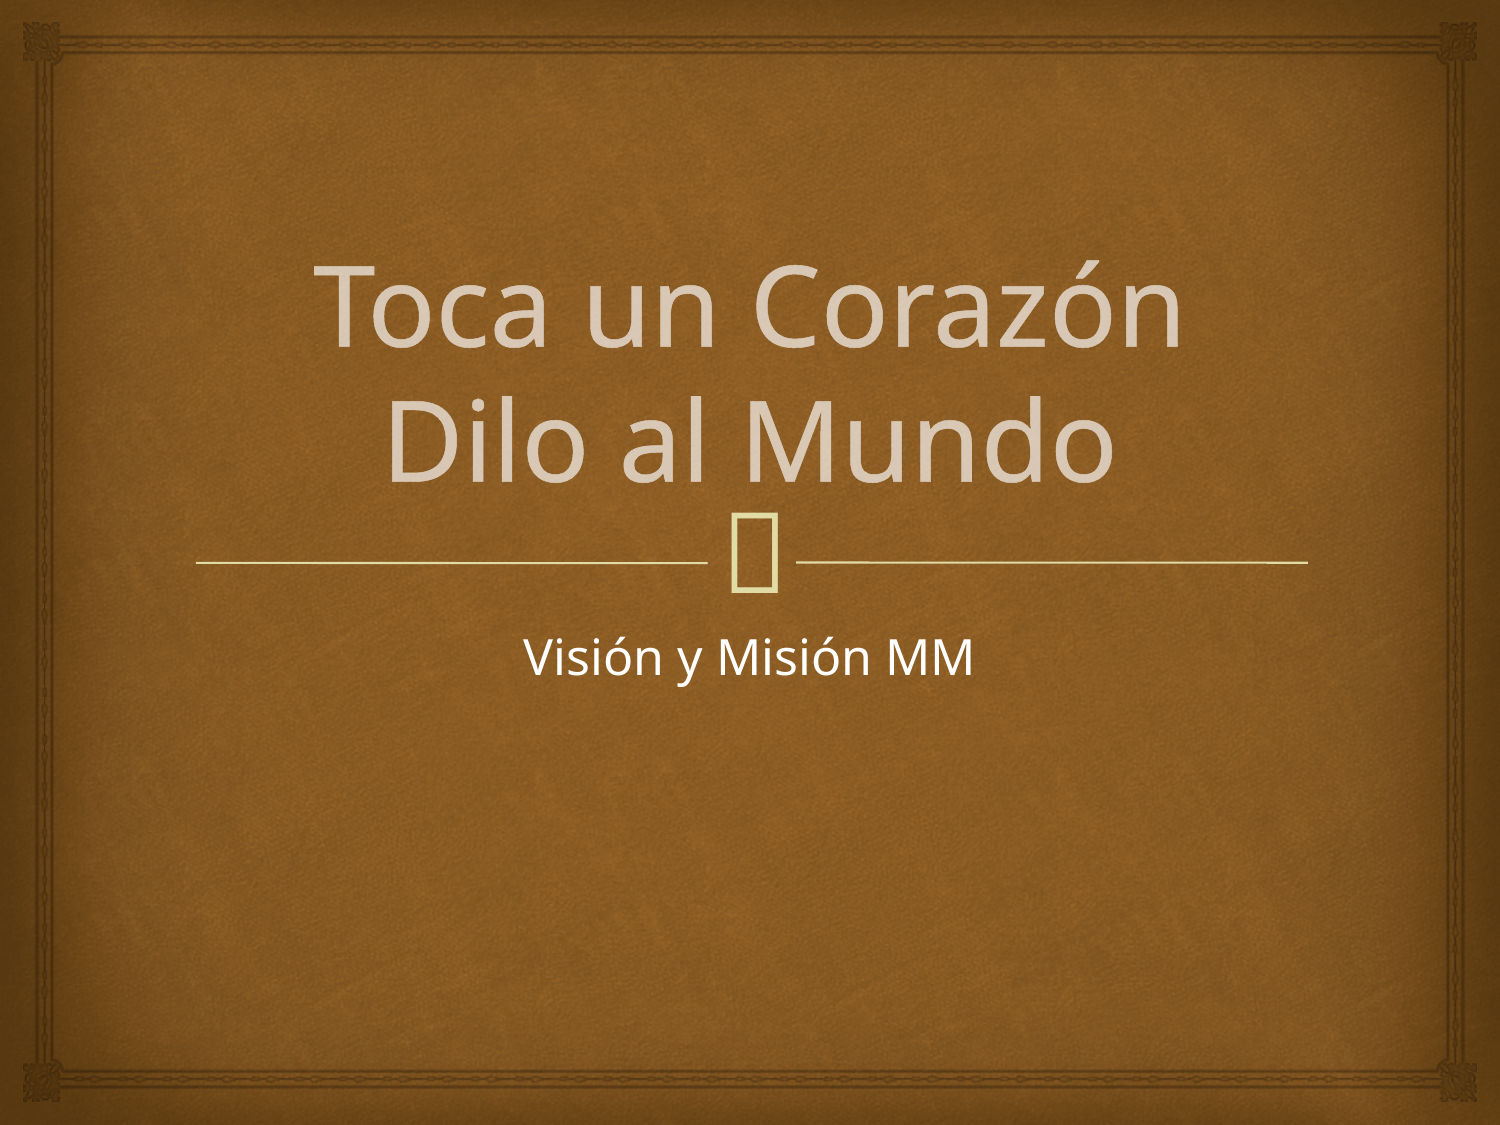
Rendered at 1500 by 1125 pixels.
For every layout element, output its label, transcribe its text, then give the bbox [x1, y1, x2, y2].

title Toca un Corazón Dilo al Mundo [194, 227, 1306, 512]
subtitle Visión y Misión MM [225, 618, 1275, 906]
picture [0, 0, 1500, 1125]
